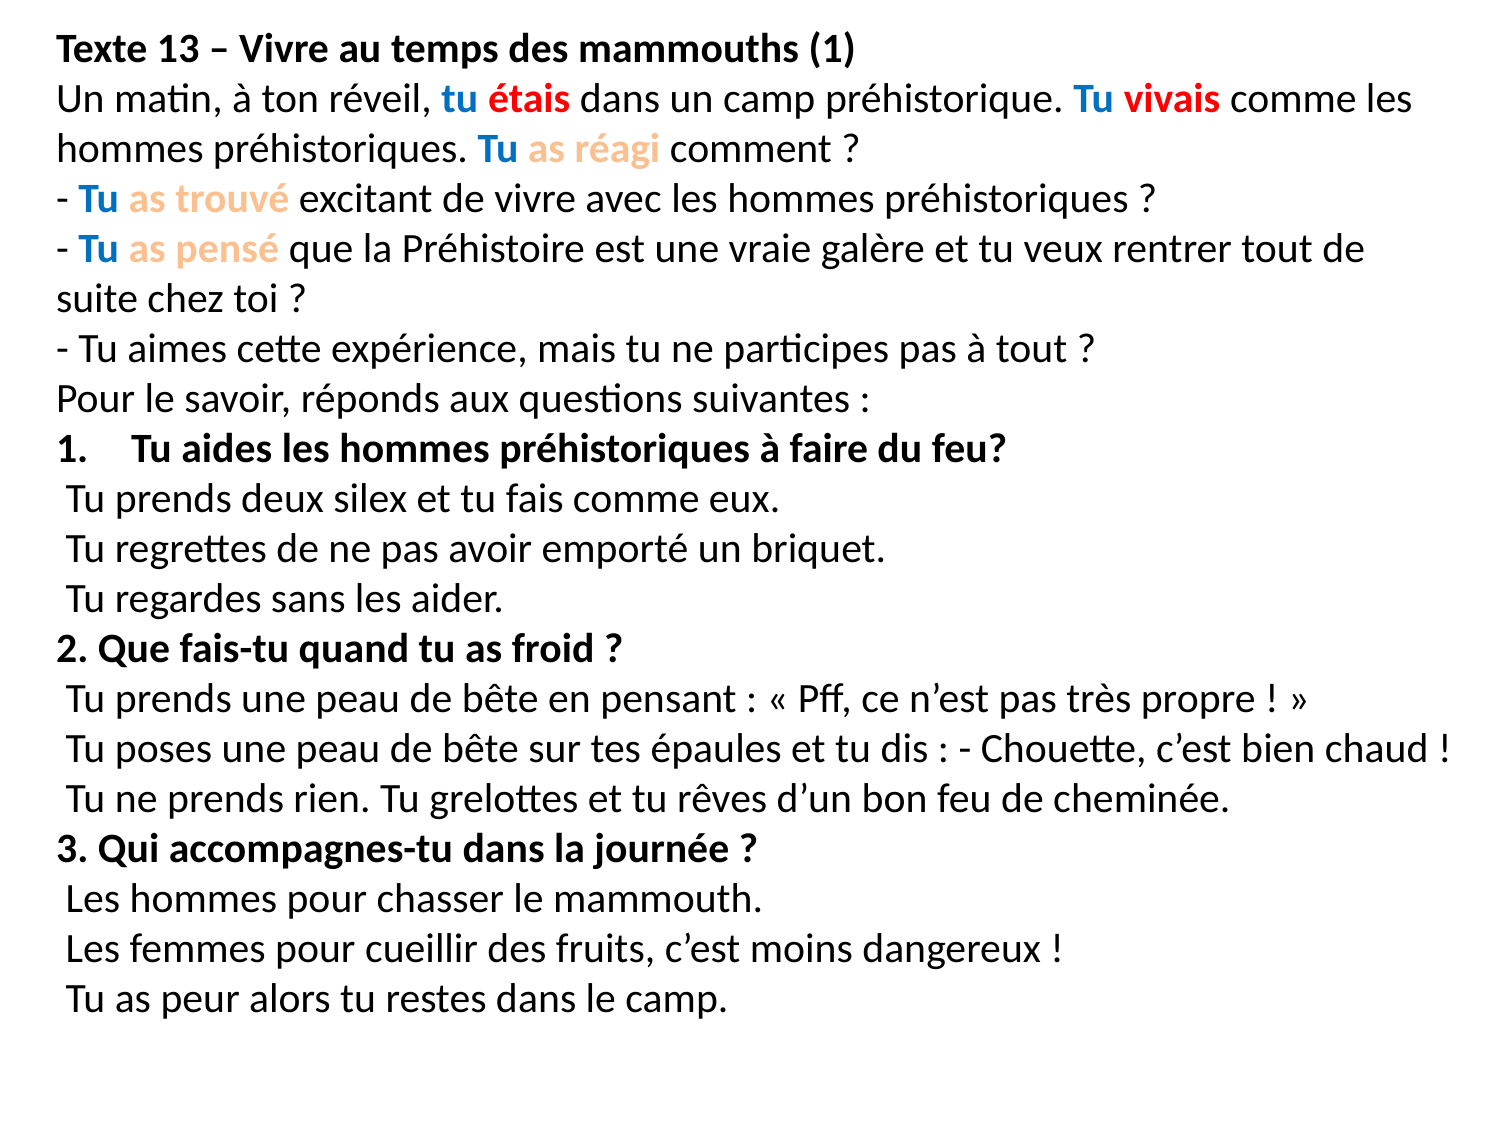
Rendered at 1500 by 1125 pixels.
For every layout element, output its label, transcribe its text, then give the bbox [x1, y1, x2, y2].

text_box Texte 13 – Vivre au temps des mammouths (1) Un matin, à ton réveil, tu étais dans un camp préhistorique. Tu vivais comme les hommes préhistoriques. Tu as réagi comment ? - Tu as trouvé excitant de vivre avec les hommes préhistoriques ? - Tu as pensé que la Préhistoire est une vraie galère et tu veux rentrer tout de suite chez toi ? - Tu aimes cette expérience, mais tu ne participes pas à tout ? Pour le savoir, réponds aux questions suivantes : Tu aides les hommes préhistoriques à faire du feu? Tu prends deux silex et tu fais comme eux. Tu regrettes de ne pas avoir emporté un briquet. Tu regardes sans les aider. 2. Que fais-tu quand tu as froid ? Tu prends une peau de bête en pensant : « Pff, ce n’est pas très propre ! » Tu poses une peau de bête sur tes épaules et tu dis : - Chouette, c’est bien chaud ! Tu ne prends rien. Tu grelottes et tu rêves d’un bon feu de cheminée. 3. Qui accompagnes-tu dans la journée ? Les hommes pour chasser le mammouth. Les femmes pour cueillir des fruits, c’est moins dangereux ! Tu as peur alors tu restes dans le camp. [41, 13, 1471, 1029]
